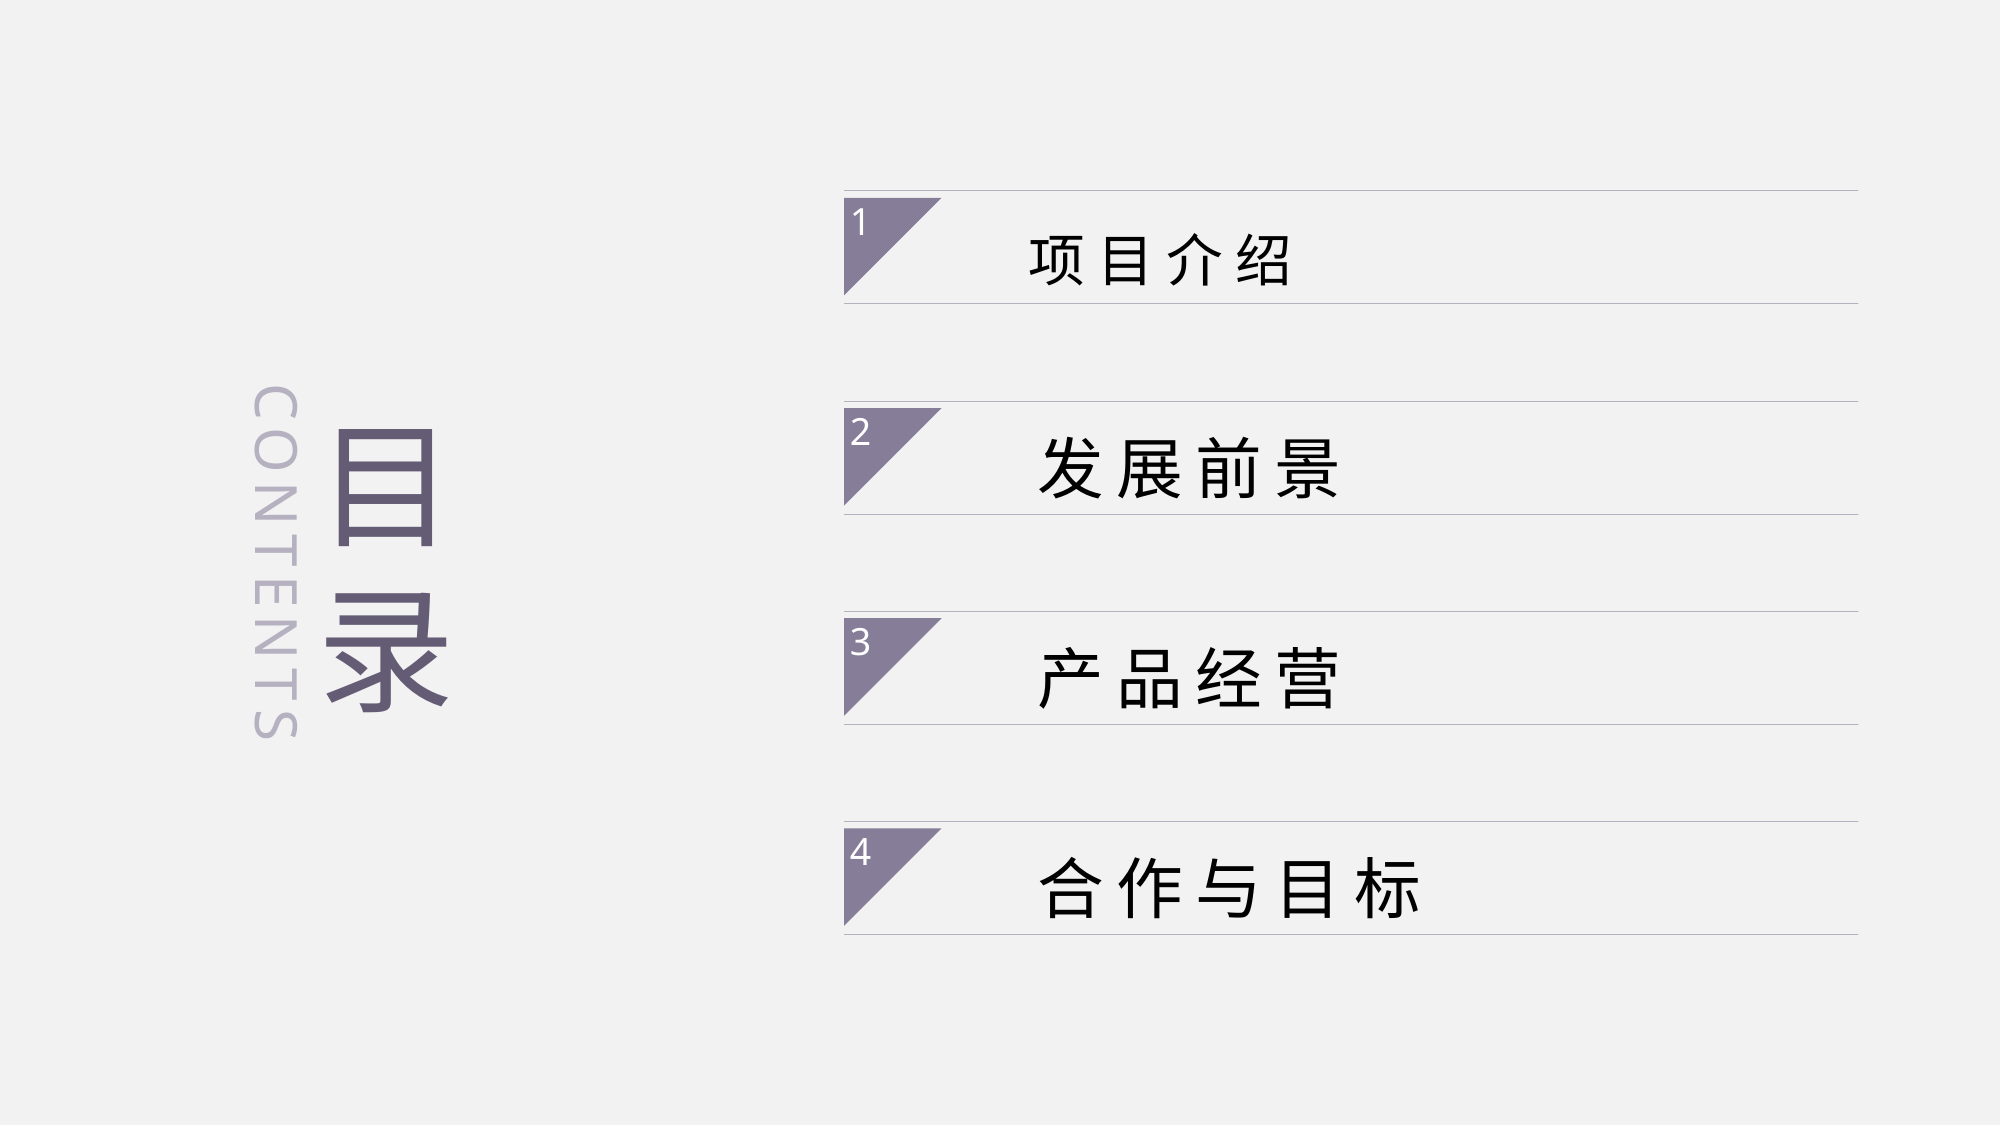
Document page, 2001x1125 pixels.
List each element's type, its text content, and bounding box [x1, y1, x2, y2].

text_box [844, 190, 1859, 935]
text_box 目 录 [321, 337, 504, 790]
text_box CONTENTS [236, 259, 321, 866]
